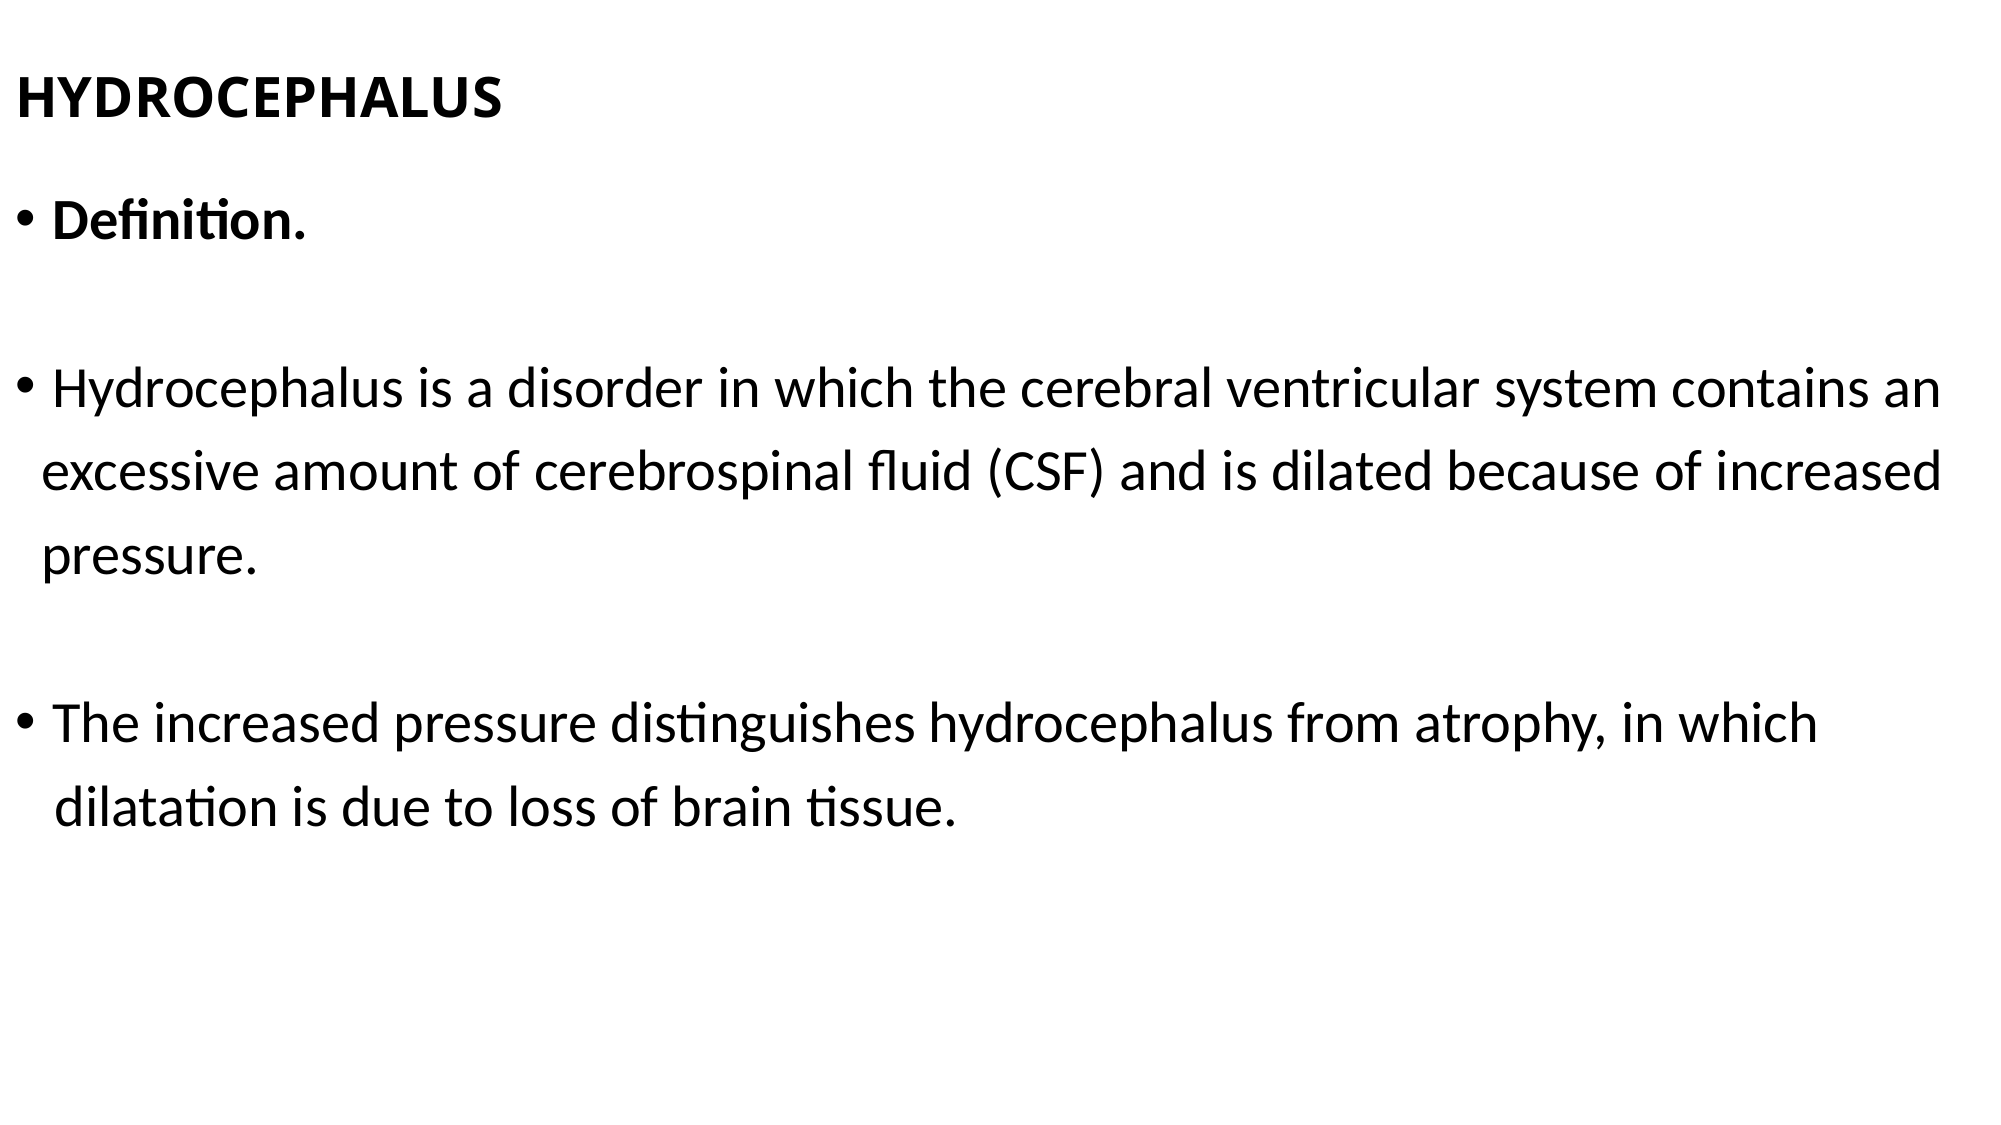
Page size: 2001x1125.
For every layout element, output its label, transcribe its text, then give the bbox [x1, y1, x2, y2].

title HYDROCEPHALUS [0, 0, 1863, 181]
list Definition. Hydrocephalus is a disorder in which the cerebral ventricular system contains an excessive amount of cerebrospinal fluid (CSF) and is dilated because of increased pressure. The increased pressure distinguishes hydrocephalus from atrophy, in which dilatation is due to loss of brain tissue. [0, 181, 2000, 1125]
